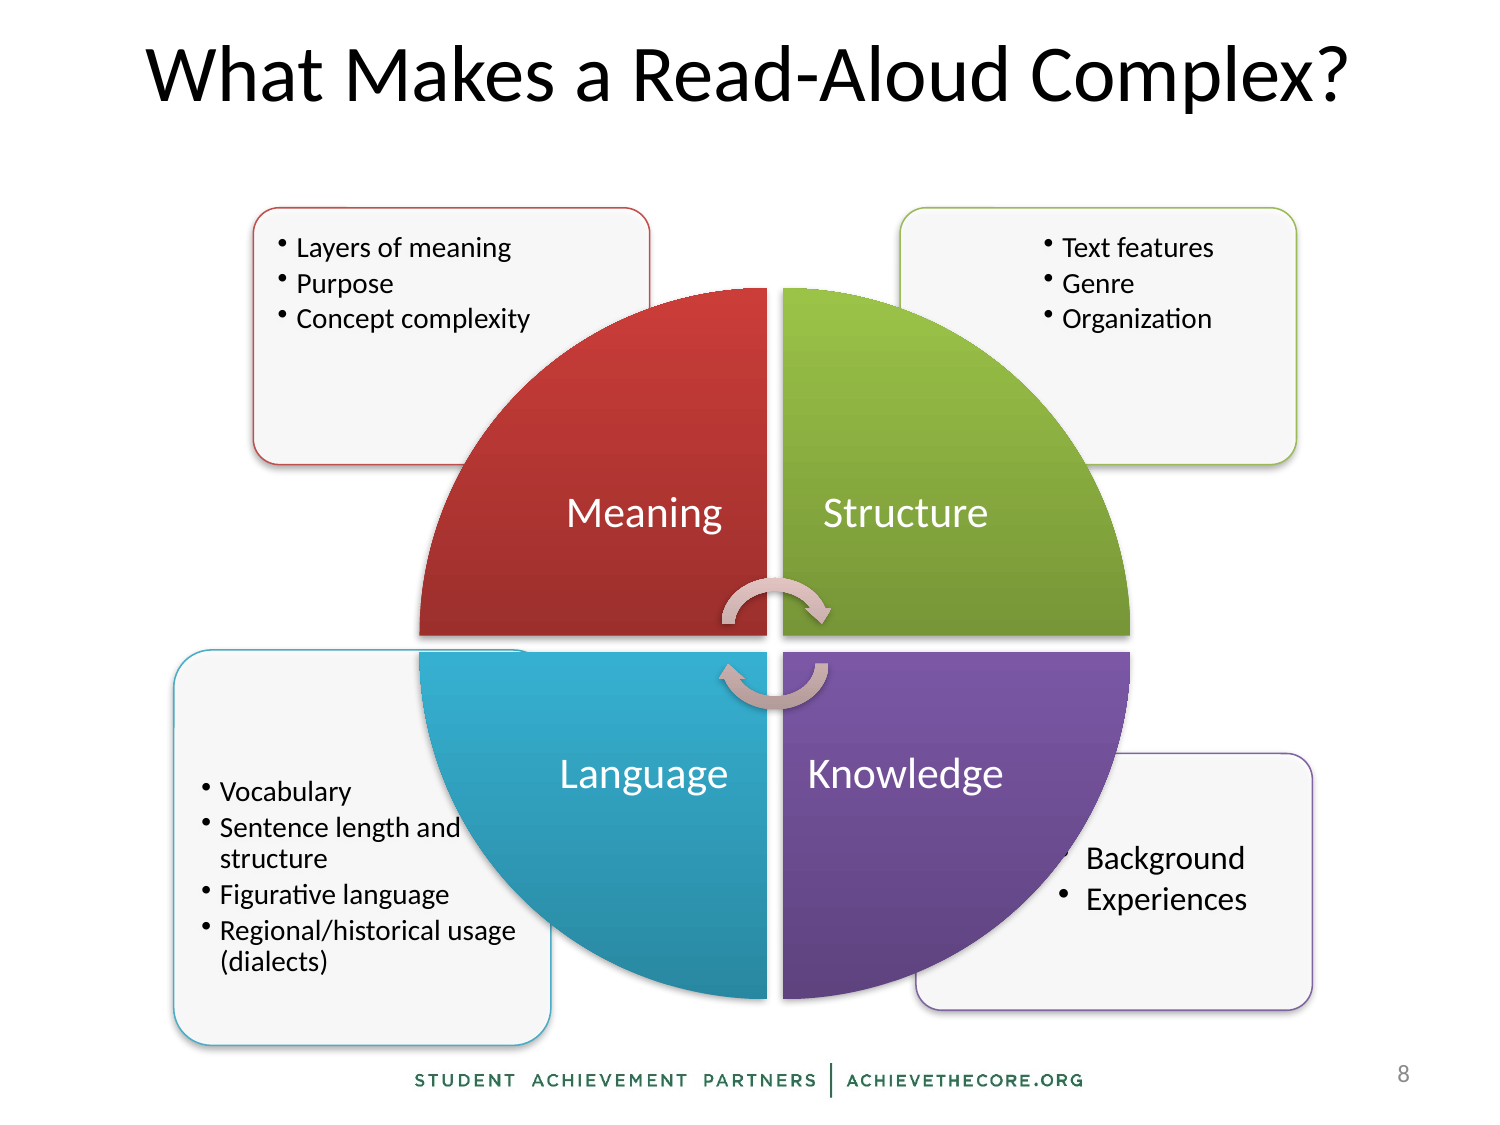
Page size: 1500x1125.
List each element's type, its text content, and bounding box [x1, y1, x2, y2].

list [137, 224, 1413, 1063]
slide_number 8 [1104, 1042, 1425, 1103]
picture [399, 1057, 1101, 1102]
title What Makes a Read-Aloud Complex? [75, 0, 1425, 163]
